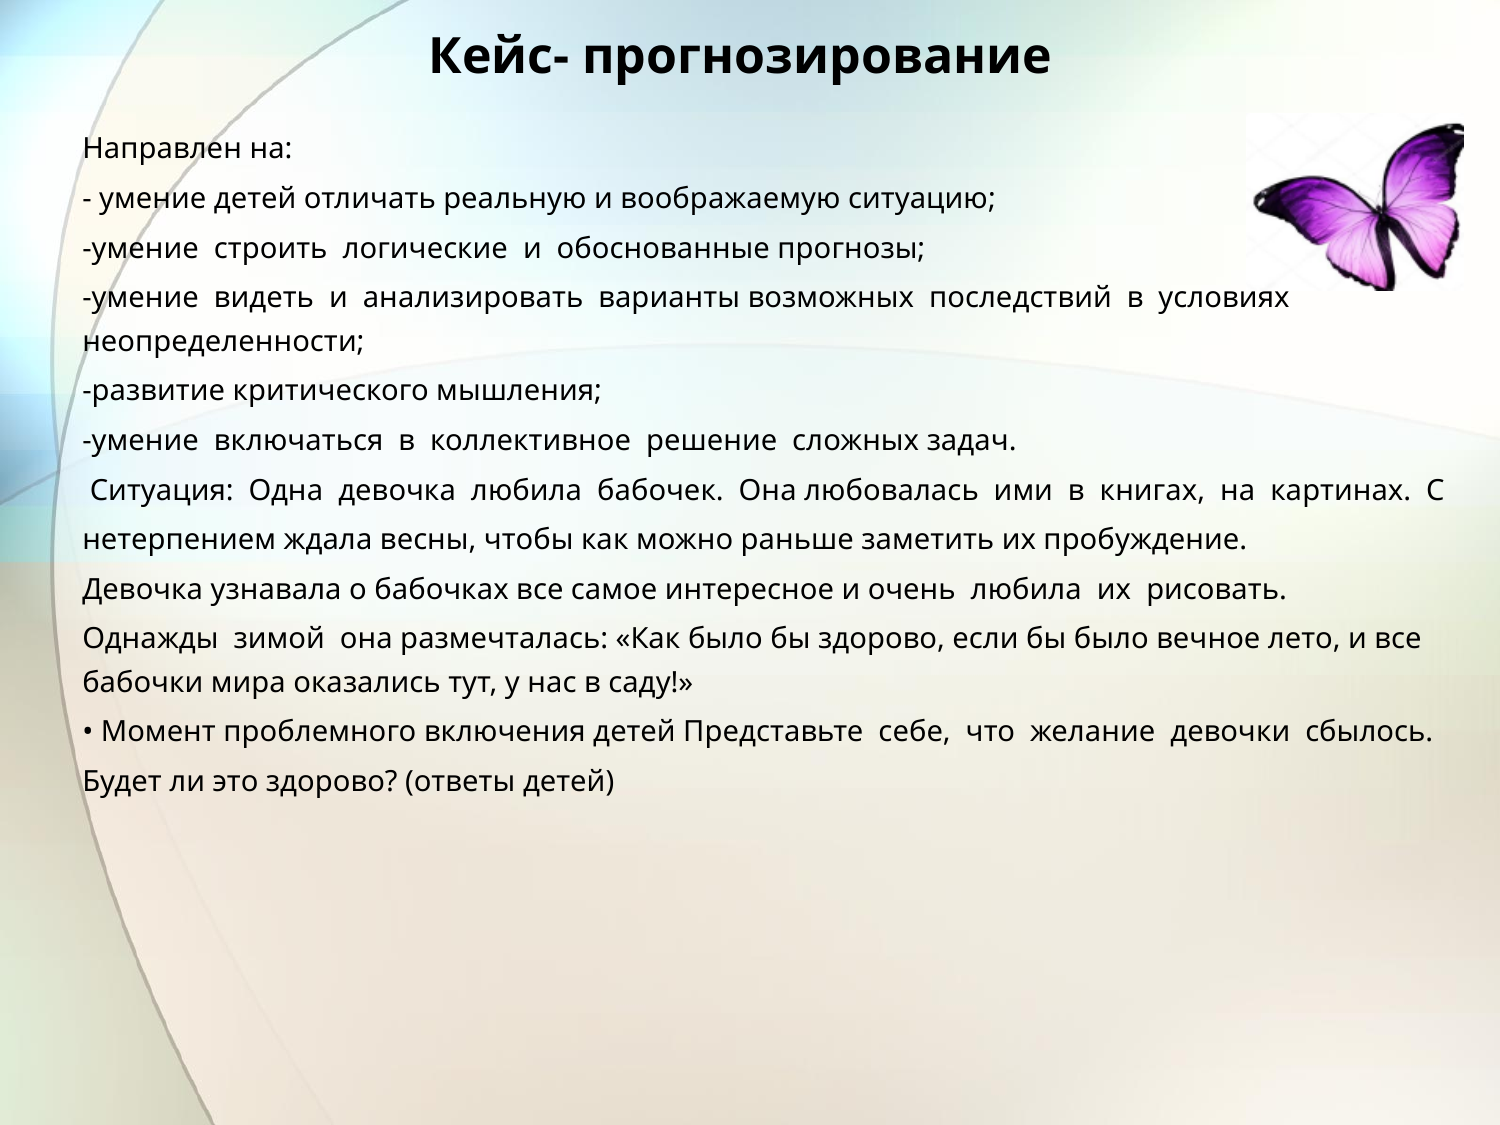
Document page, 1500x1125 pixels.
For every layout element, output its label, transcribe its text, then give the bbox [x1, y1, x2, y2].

list Направлен на: - умение детей отличать реальную и воображаемую ситуацию; -умение строить логические и обоснованные прогнозы; -умение видеть и анализировать варианты возможных последствий в условиях неопределенности; -развитие критического мышления; -умение включаться в коллективное решение сложных задач. Ситуация: Одна девочка любила бабочек. Она любовалась ими в книгах, на картинах. С нетерпением ждала весны, чтобы как можно раньше заметить их пробуждение. Девочка узнавала о бабочках все самое интересное и очень любила их рисовать. Однажды зимой она размечталась: «Как было бы здорово, если бы было вечное лето, и все бабочки мира оказались тут, у нас в саду!» • Момент проблемного включения детей Представьте себе, что желание девочки сбылось. Будет ли это здорово? (ответы детей) [67, 113, 1462, 1083]
title Кейс- прогнозирование [0, 19, 1495, 79]
picture [0, 0, 1500, 1125]
